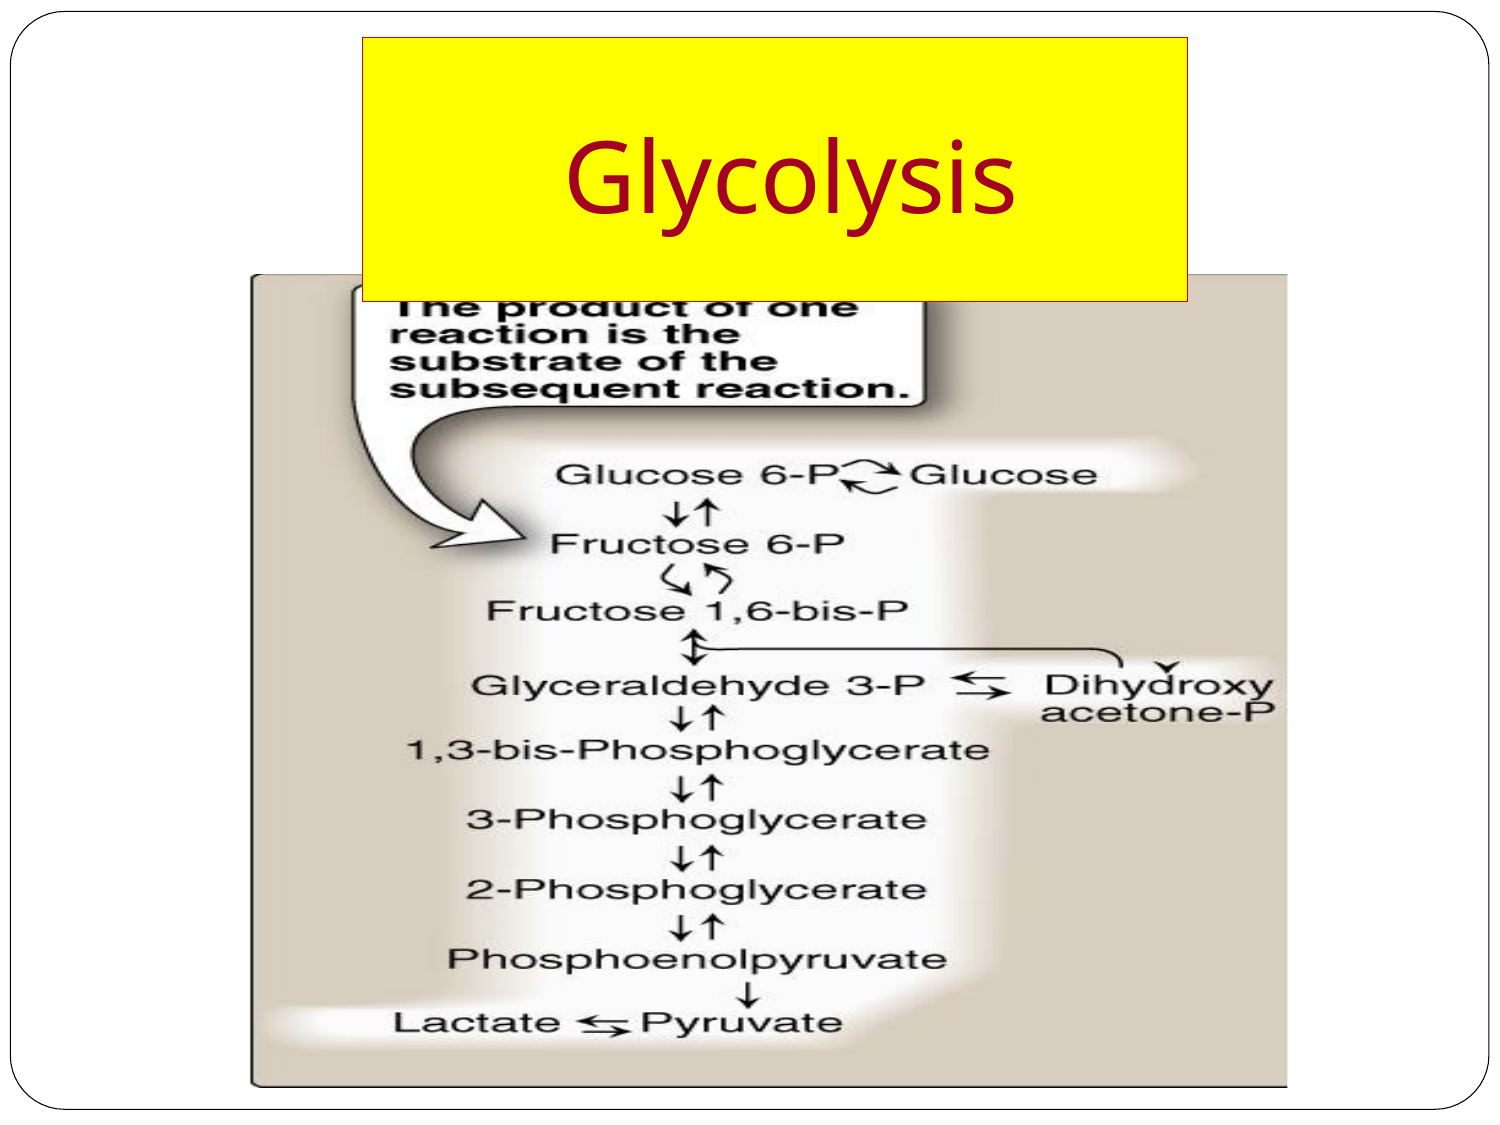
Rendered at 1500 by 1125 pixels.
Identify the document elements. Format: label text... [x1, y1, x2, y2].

title Glycolysis [362, 37, 1188, 302]
text_box [249, 274, 1288, 1088]
